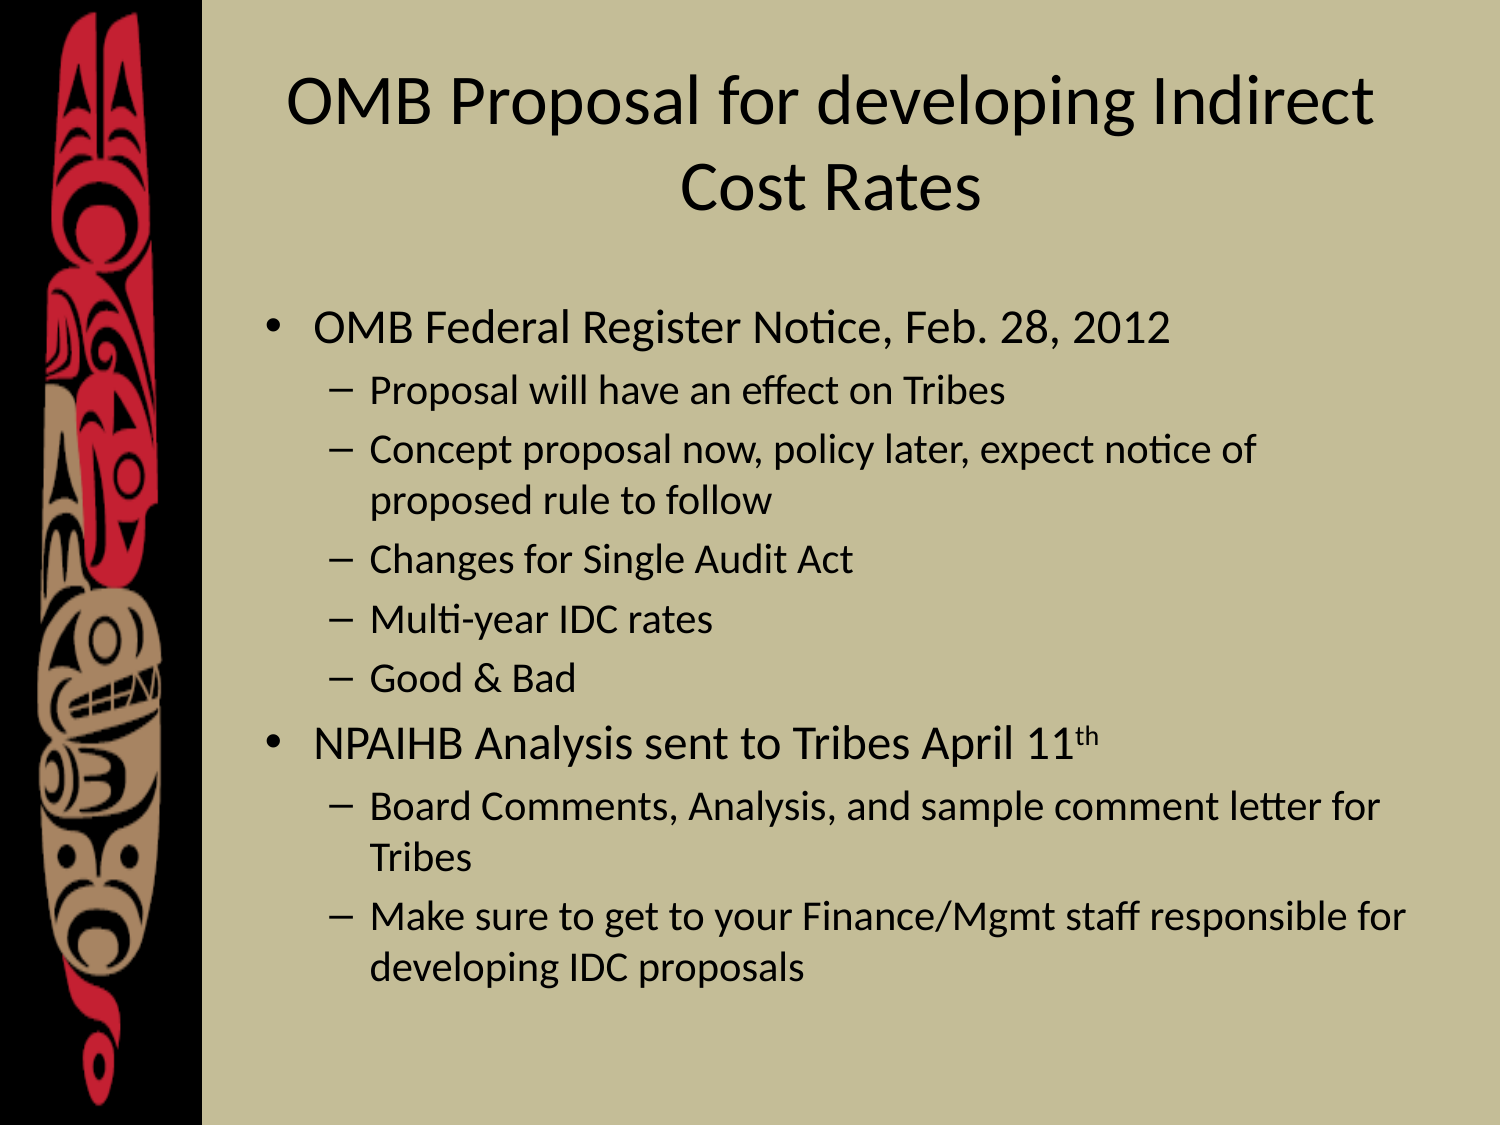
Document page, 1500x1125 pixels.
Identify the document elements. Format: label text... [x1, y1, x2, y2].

picture [0, 0, 202, 1125]
list OMB Federal Register Notice, Feb. 28, 2012 Proposal will have an effect on Tribes Concept proposal now, policy later, expect notice of proposed rule to follow Changes for Single Audit Act Multi-year IDC rates Good & Bad NPAIHB Analysis sent to Tribes April 11th Board Comments, Analysis, and sample comment letter for Tribes Make sure to get to your Finance/Mgmt staff responsible for developing IDC proposals [249, 287, 1425, 1005]
title OMB Proposal for developing Indirect Cost Rates [237, 45, 1425, 233]
